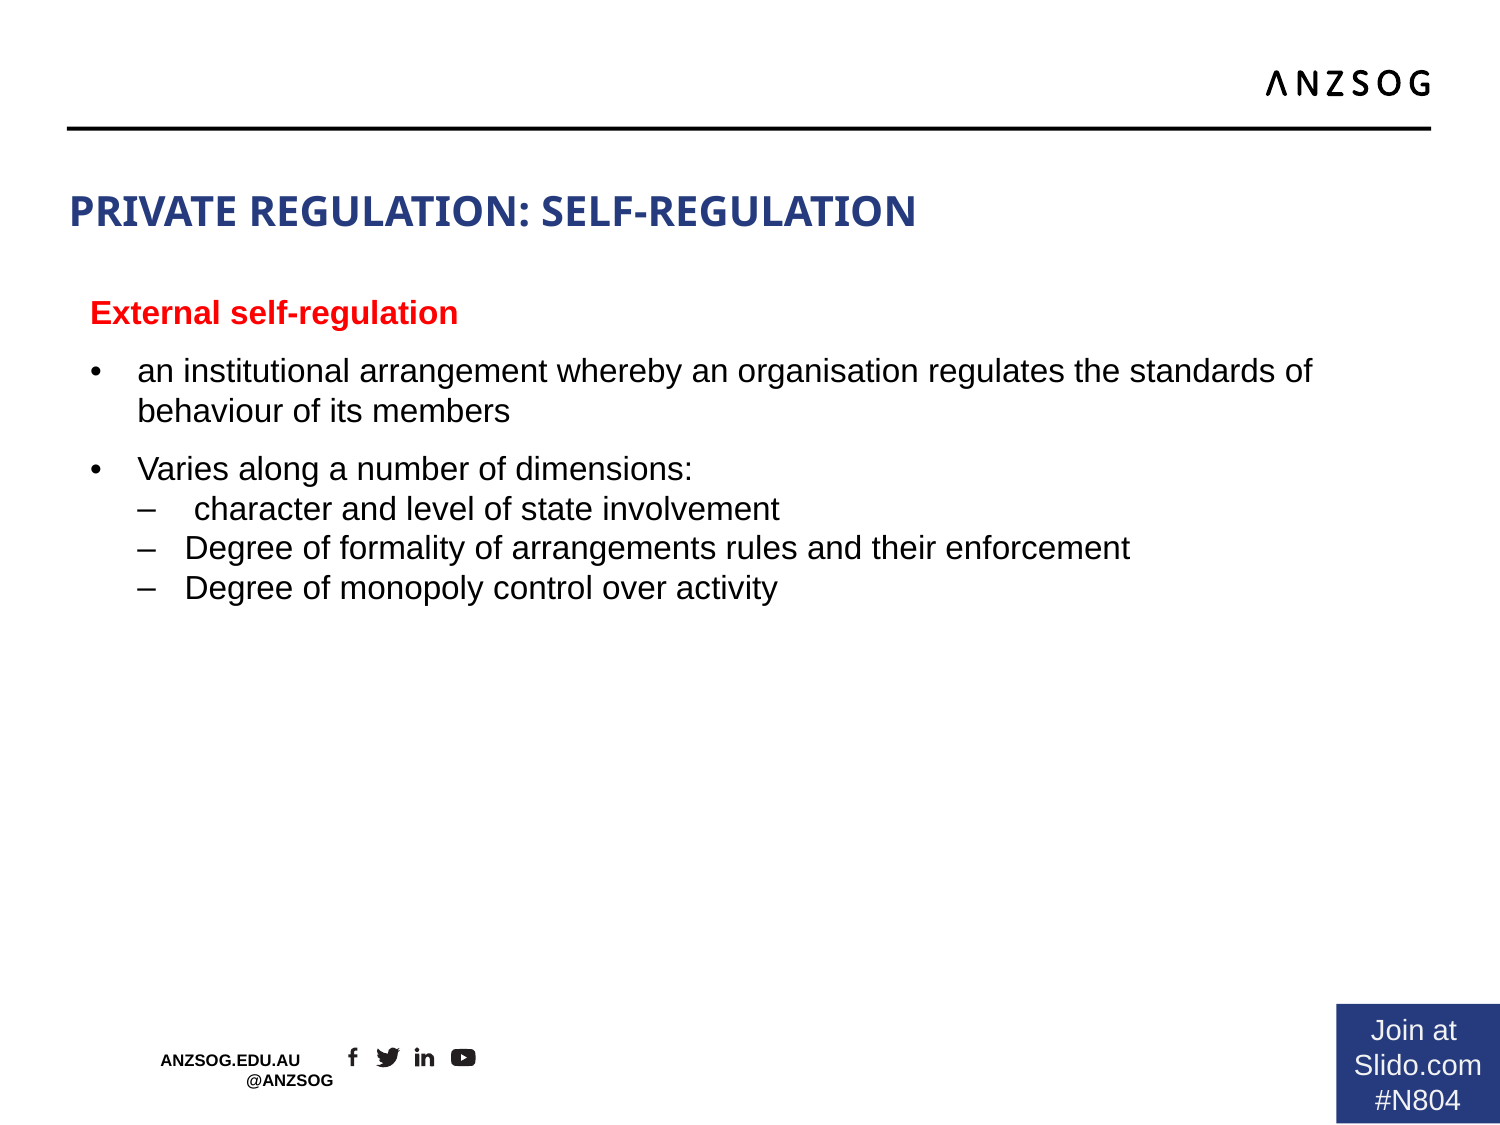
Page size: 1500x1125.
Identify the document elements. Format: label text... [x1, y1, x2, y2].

text_box Join at Slido.com #N804 [1336, 1003, 1500, 1124]
list External self-regulation an institutional arrangement whereby an organisation regulates the standards of behaviour of its members Varies along a number of dimensions: character and level of state involvement Degree of formality of arrangements rules and their enforcement Degree of monopoly control over activity [75, 285, 1425, 971]
title Private regulation: self-regulation [53, 138, 1430, 244]
